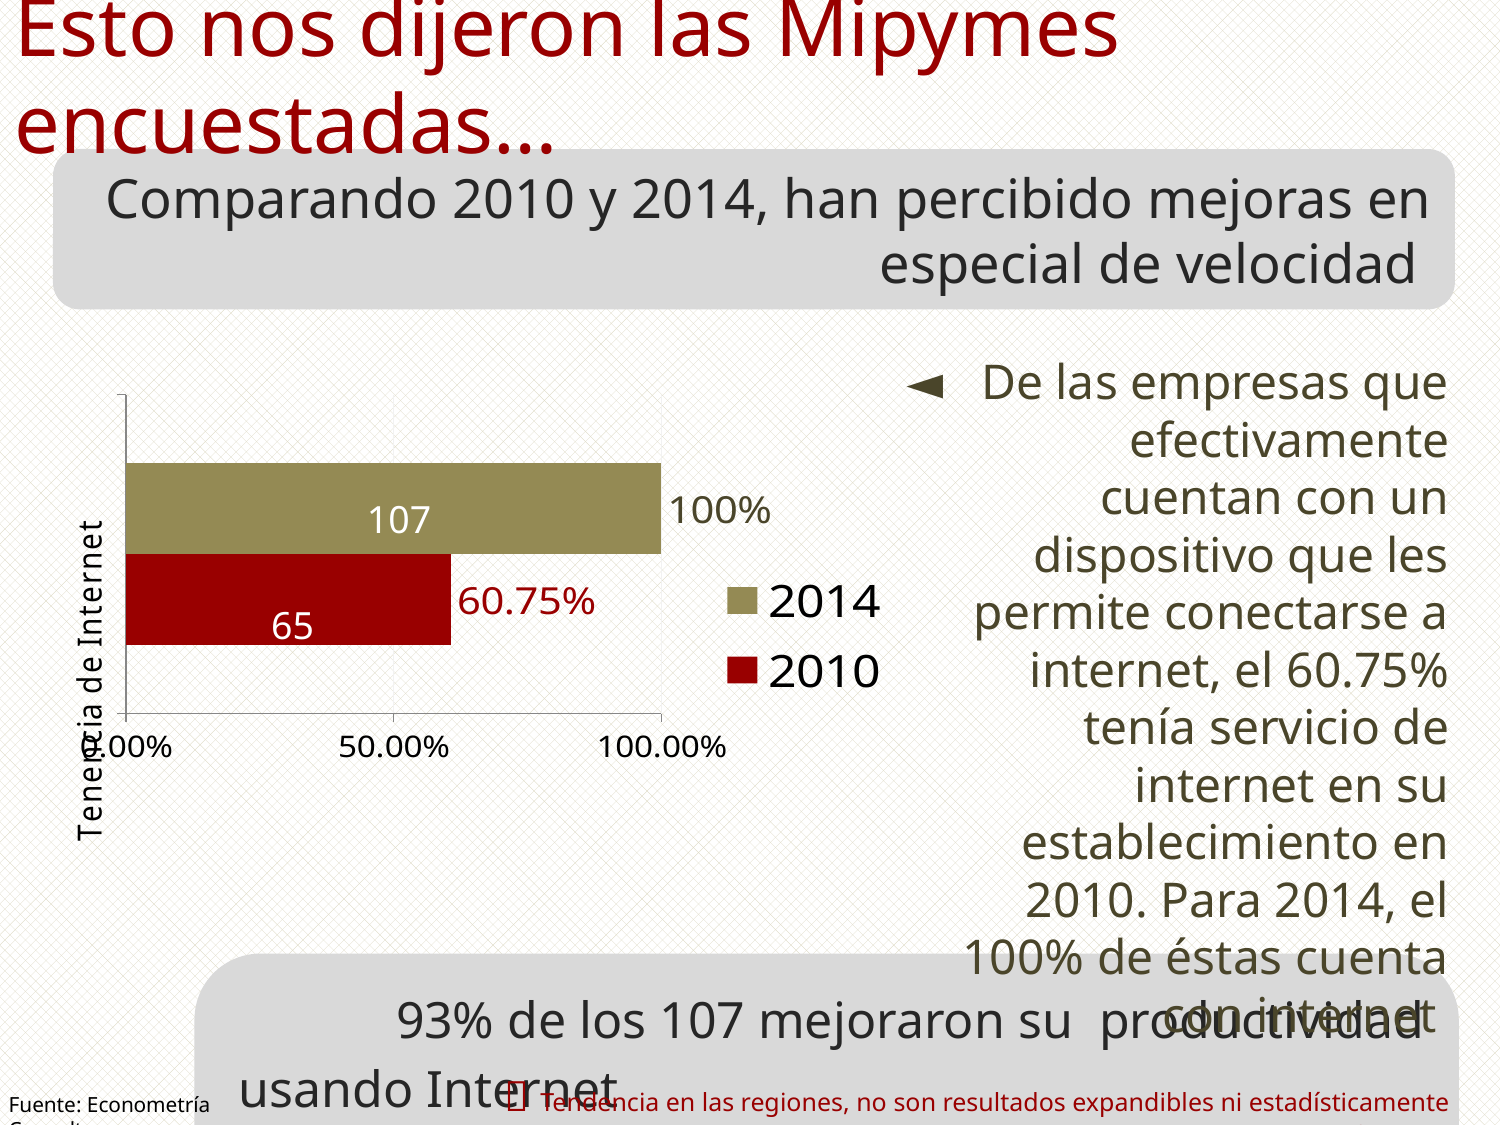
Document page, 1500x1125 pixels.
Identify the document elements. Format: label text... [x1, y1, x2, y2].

text_box Fuente: Econometría Consultores [0, 1084, 313, 1125]
text_box 93% de los 107 mejoraron su productividad usando Internet [194, 953, 1459, 1125]
text_box De las empresas que efectivamente cuentan con un dispositivo que les permite conectarse a internet, el 60.75% tenía servicio de internet en su establecimiento en 2010. Para 2014, el 100% de éstas cuenta con internet [868, 344, 1465, 1049]
text_box Esto nos dijeron las Mipymes encuestadas… [0, 0, 1500, 178]
text_box Comparando 2010 y 2014, han percibido mejoras en especial de velocidad [52, 178, 1455, 310]
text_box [0, 373, 916, 842]
text_box  Tendencia en las regiones, no son resultados expandibles ni estadísticamente significativos [430, 1056, 1471, 1125]
